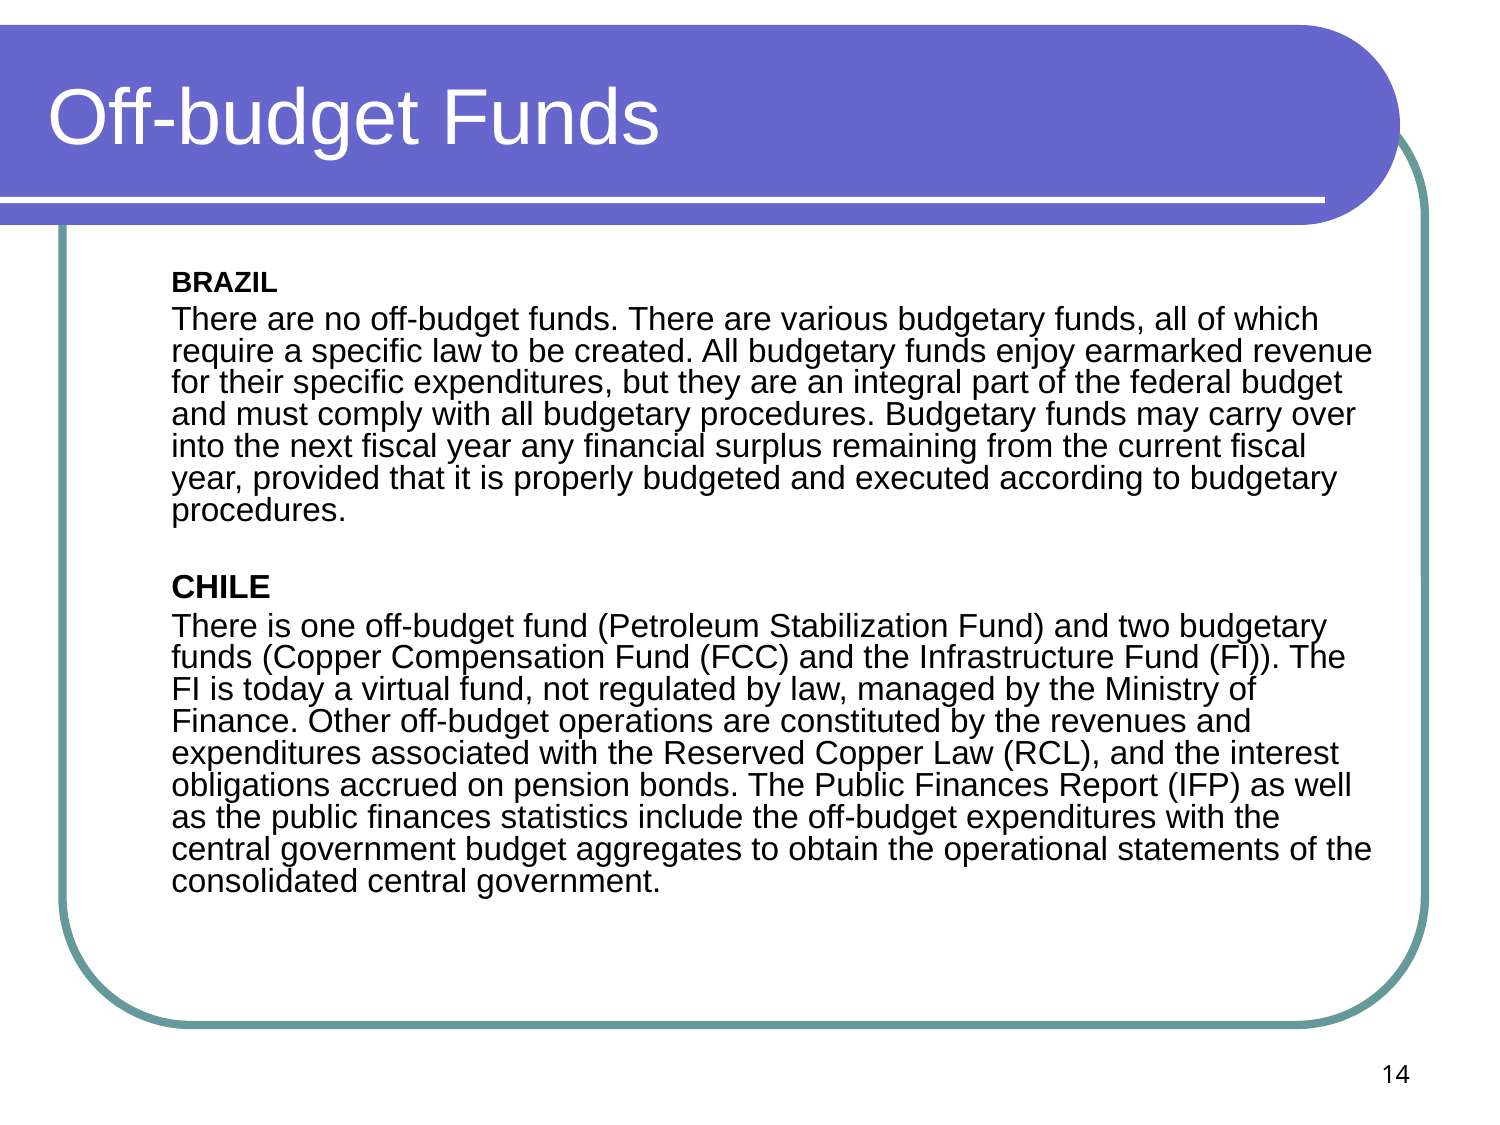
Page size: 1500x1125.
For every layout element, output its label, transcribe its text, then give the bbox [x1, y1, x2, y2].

slide_number 14 [1074, 1024, 1426, 1101]
list BRAZIL There are no off-budget funds. There are various budgetary funds, all of which require a specific law to be created. All budgetary funds enjoy earmarked revenue for their specific expenditures, but they are an integral part of the federal budget and must comply with all budgetary procedures. Budgetary funds may carry over into the next fiscal year any financial surplus remaining from the current fiscal year, provided that it is properly budgeted and executed according to budgetary procedures. CHILE There is one off-budget fund (Petroleum Stabilization Fund) and two budgetary funds (Copper Compensation Fund (FCC) and the Infrastructure Fund (FI)). The FI is today a virtual fund, not regulated by law, managed by the Ministry of Finance. Other off-budget operations are constituted by the revenues and expenditures associated with the Reserved Copper Law (RCL), and the interest obligations accrued on pension bonds. The Public Finances Report (IFP) as well as the public finances statistics include the off-budget expenditures with the central government budget aggregates to obtain the operational statements of the consolidated central government. [99, 262, 1401, 988]
title Off-budget Funds [31, 37, 1348, 188]
